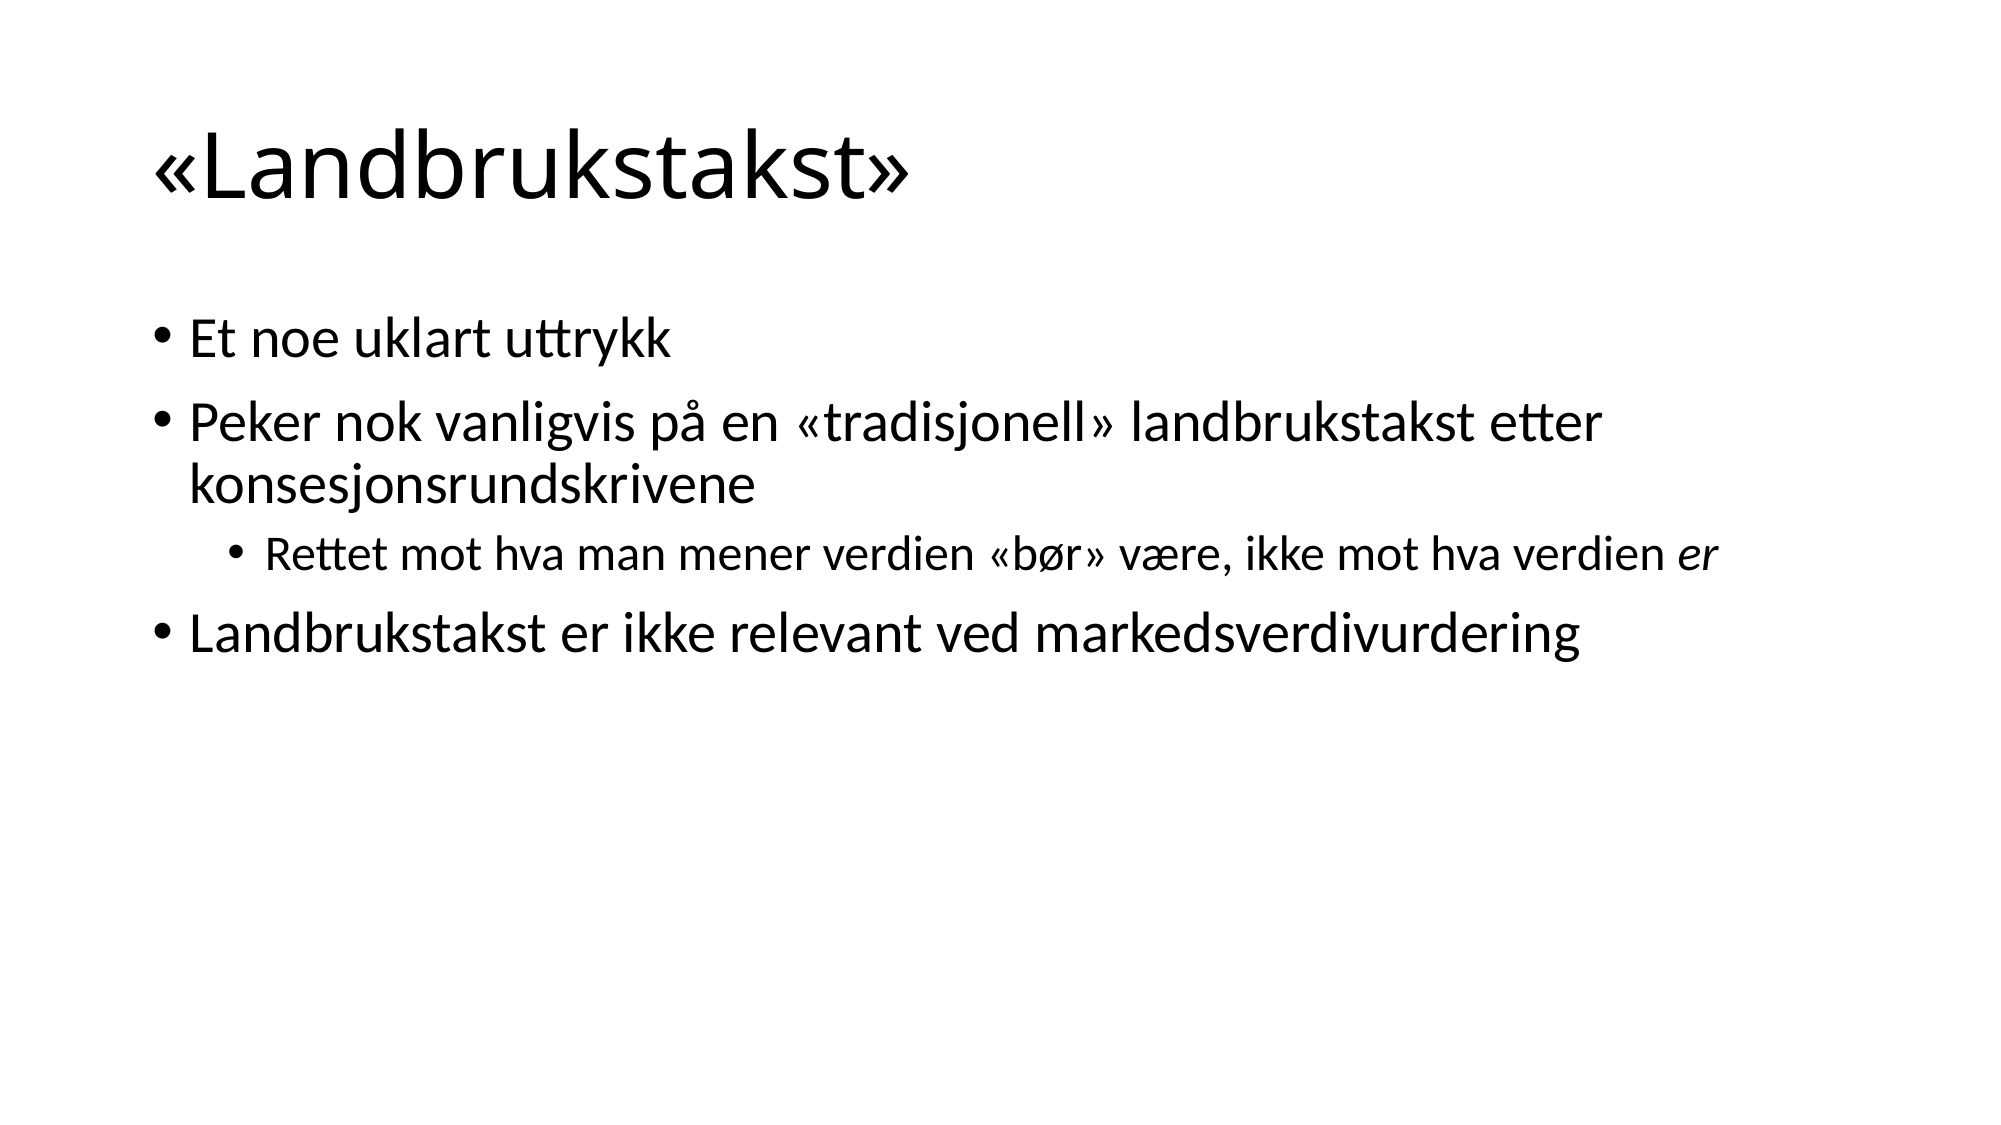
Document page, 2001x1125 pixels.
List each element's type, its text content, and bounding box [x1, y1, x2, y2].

list Et noe uklart uttrykk Peker nok vanligvis på en «tradisjonell» landbrukstakst etter konsesjonsrundskrivene Rettet mot hva man mener verdien «bør» være, ikke mot hva verdien er Landbrukstakst er ikke relevant ved markedsverdivurdering [137, 299, 1863, 1014]
title «Landbrukstakst» [137, 59, 1863, 278]
